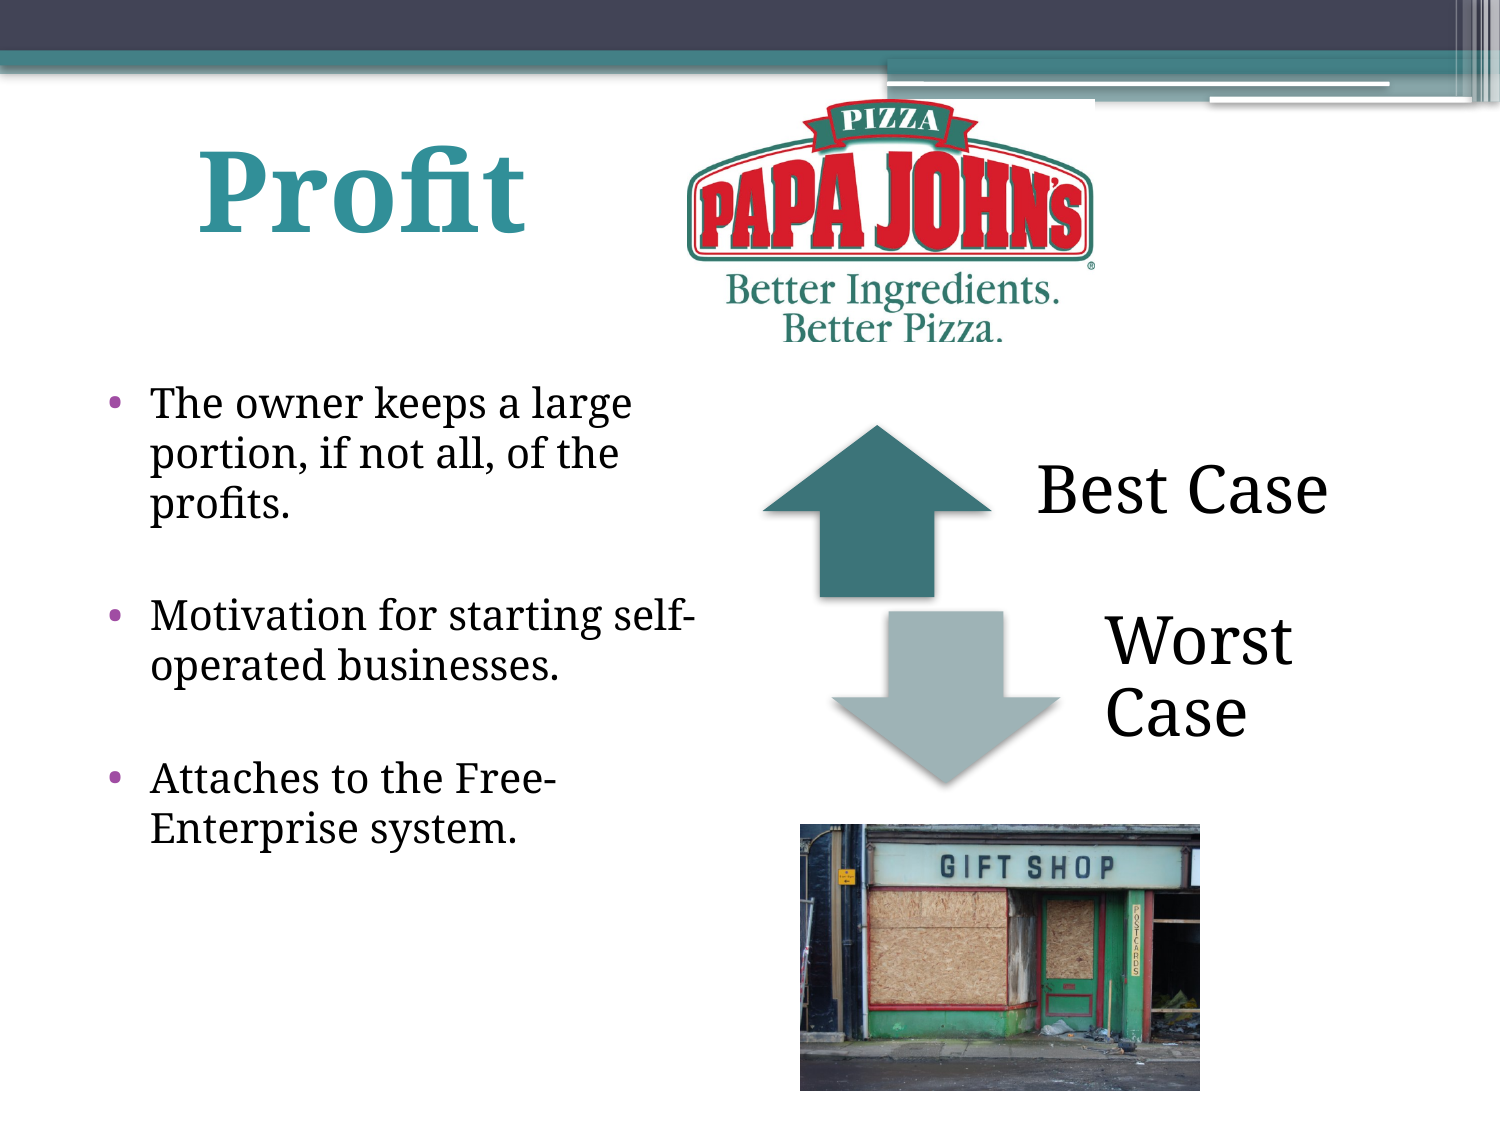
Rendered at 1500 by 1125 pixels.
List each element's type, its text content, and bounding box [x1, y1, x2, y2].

text_box Profit [112, 112, 613, 263]
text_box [749, 424, 1500, 784]
picture [799, 824, 1200, 1091]
picture [687, 99, 1095, 342]
list The owner keeps a large portion, if not all, of the profits. Motivation for starting self-operated businesses. Attaches to the Free-Enterprise system. [75, 368, 738, 1112]
